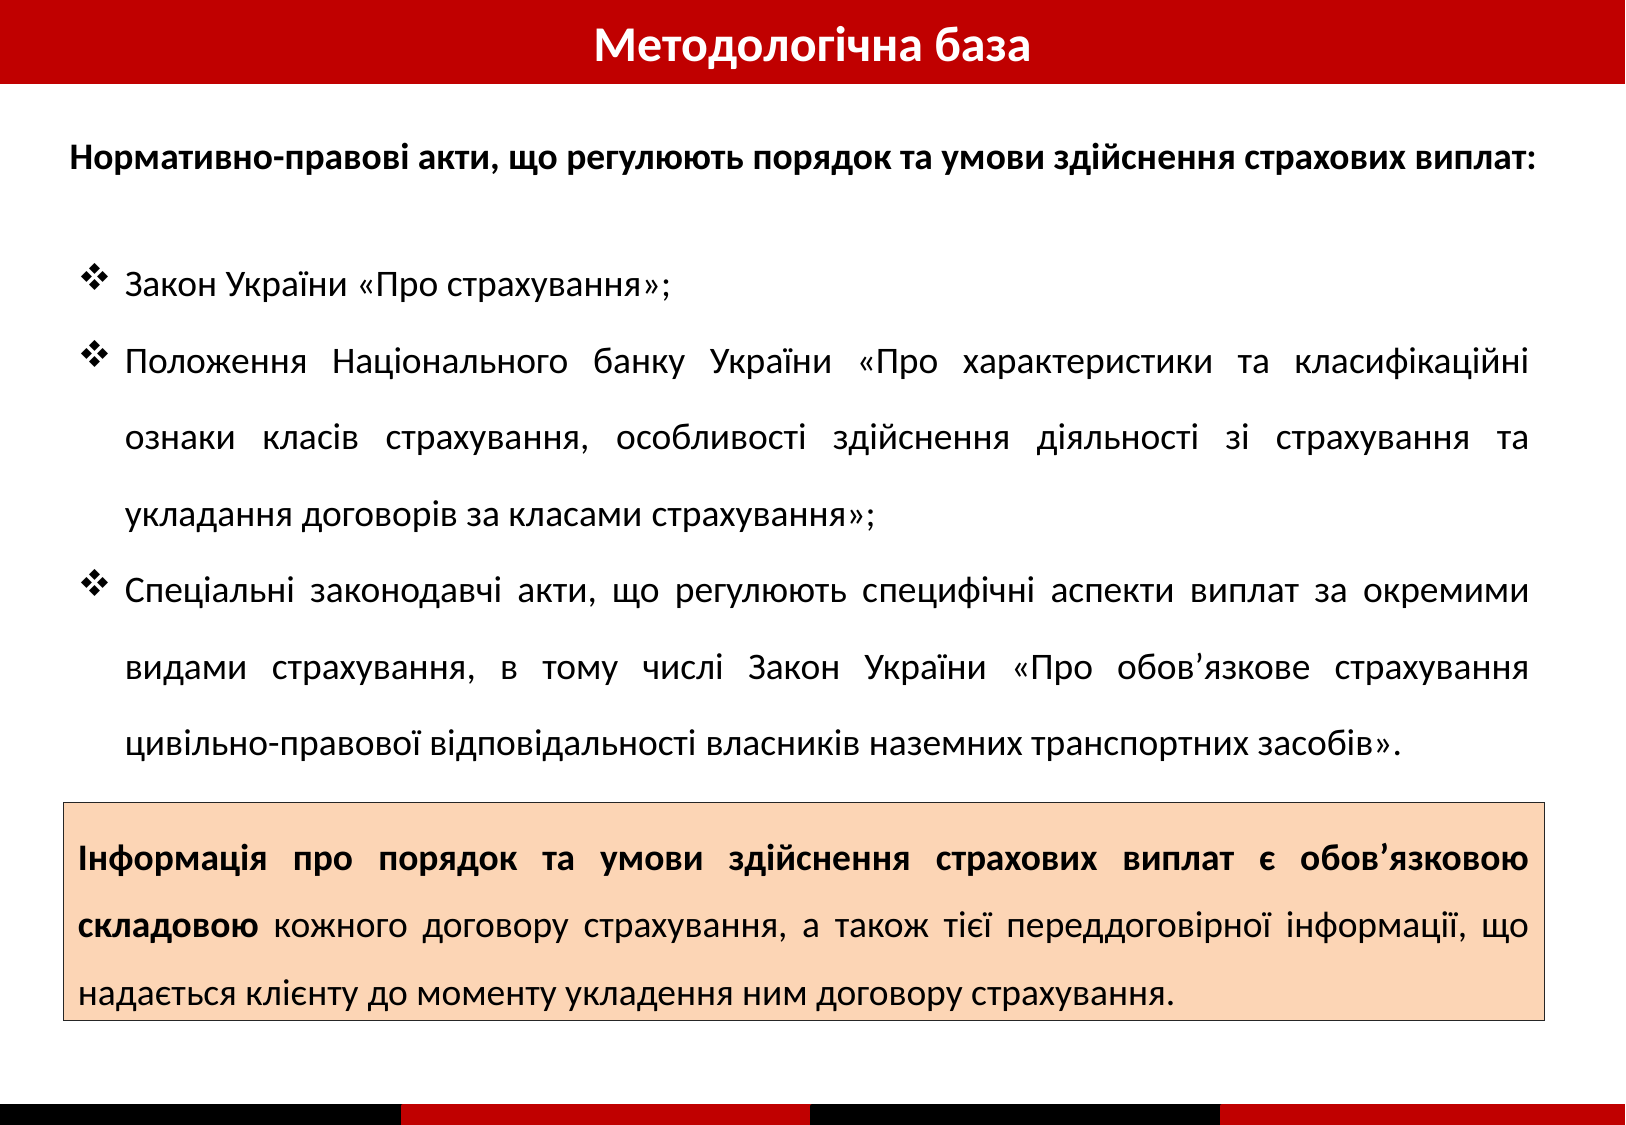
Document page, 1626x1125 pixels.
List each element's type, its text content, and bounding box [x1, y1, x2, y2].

text_box Методологічна база [0, 0, 1625, 84]
text_box Нормативно-правові акти, що регулюють порядок та умови здійснення страхових виплат: [54, 102, 1554, 185]
text_box Закон України «Про страхування»; Положення Національного банку України «Про характеристики та класифікаційні ознаки класів страхування, особливості здійснення діяльності зі страхування та укладання договорів за класами страхування»; Спеціальні законодавчі акти, що регулюють специфічні аспекти виплат за окремими видами страхування, в тому числі Закон України «Про обов’язкове страхування цивільно-правової відповідальності власників наземних транспортних засобів». [63, 220, 1545, 771]
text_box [0, 1105, 1625, 1125]
text_box Інформація про порядок та умови здійснення страхових виплат є обов’язковою складовою кожного договору страхування, а також тієї переддоговірної інформації, що надається клієнту до моменту укладення ним договору страхування. [63, 802, 1545, 1021]
